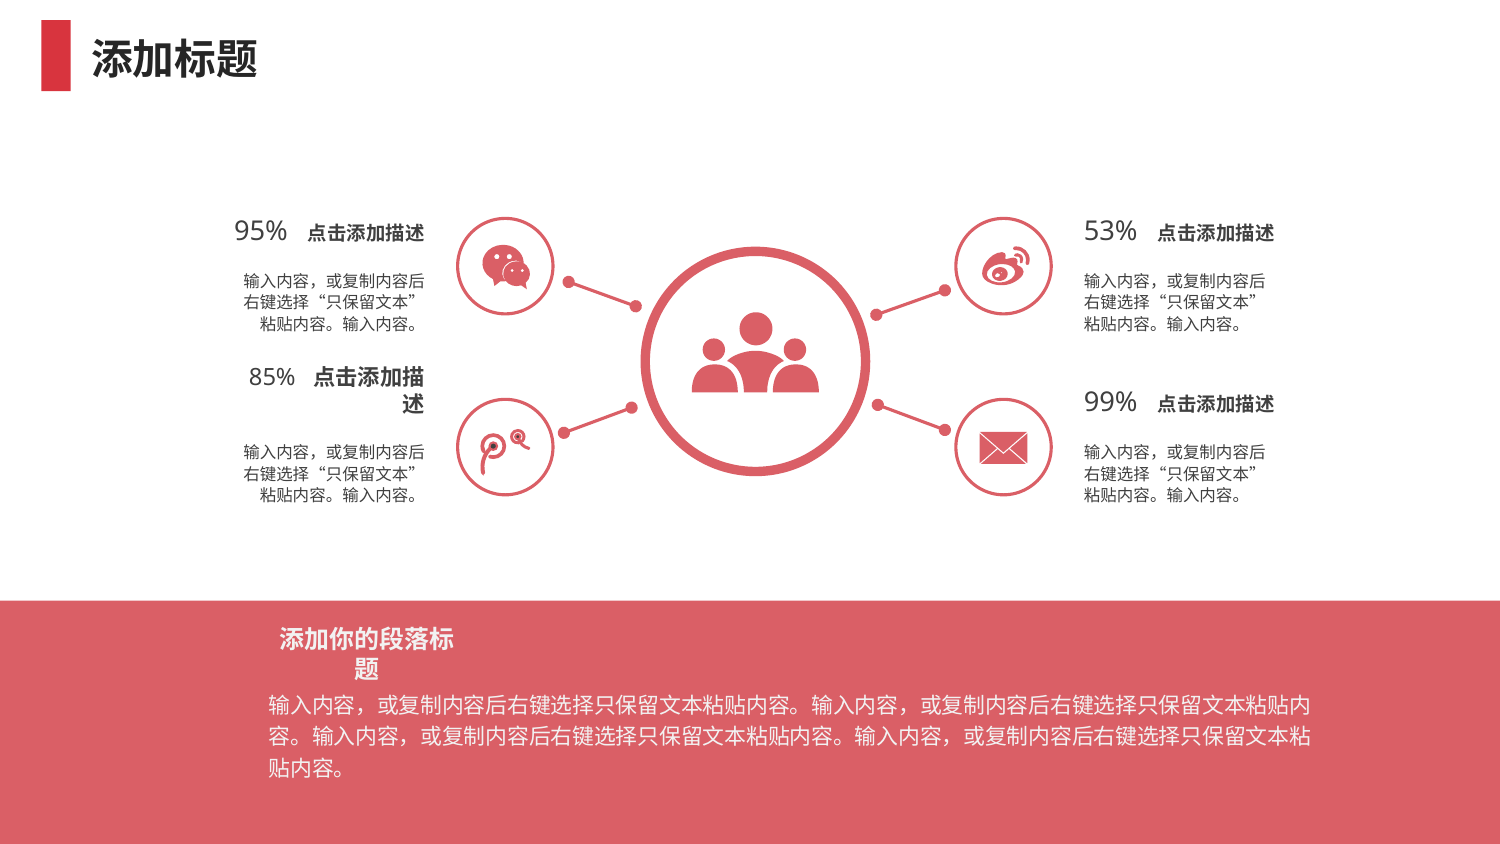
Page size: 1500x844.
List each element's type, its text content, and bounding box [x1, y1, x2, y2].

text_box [955, 218, 1052, 314]
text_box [1069, 200, 1291, 355]
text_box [563, 407, 632, 433]
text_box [876, 290, 945, 315]
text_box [253, 617, 1346, 822]
text_box [40, 19, 72, 92]
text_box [955, 399, 1052, 495]
text_box [0, 600, 1500, 844]
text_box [568, 281, 636, 307]
text_box 添加标题 [76, 25, 274, 91]
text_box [457, 399, 553, 495]
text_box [645, 251, 866, 472]
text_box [218, 354, 440, 526]
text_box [457, 218, 553, 314]
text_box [218, 200, 440, 354]
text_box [877, 404, 945, 430]
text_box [1069, 371, 1291, 526]
